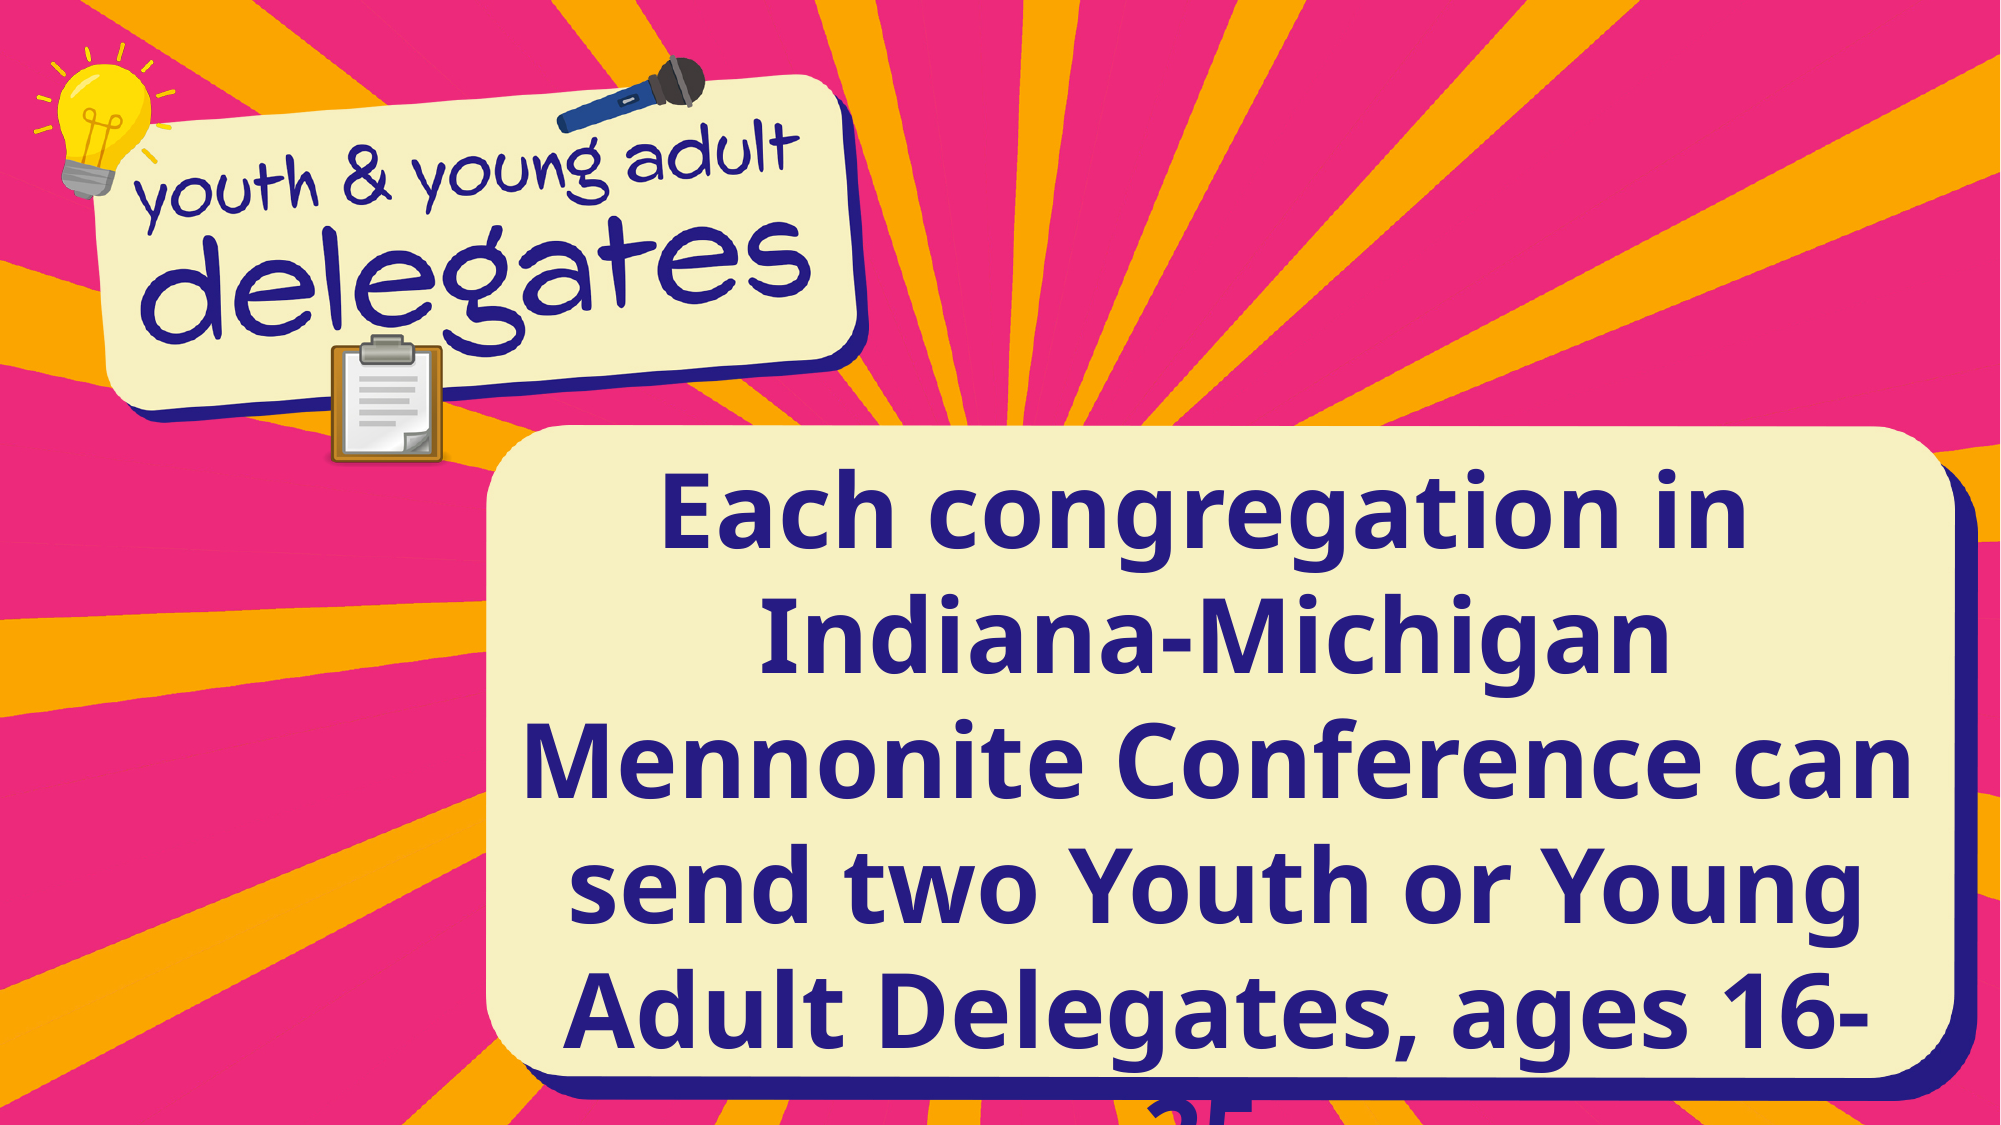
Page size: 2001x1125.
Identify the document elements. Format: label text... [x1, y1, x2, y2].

text_box Each congregation in Indiana-Michigan Mennonite Conference can send two Youth or Young Adult Delegates, ages 16-25. [493, 437, 1943, 1125]
picture [0, 0, 2001, 1125]
